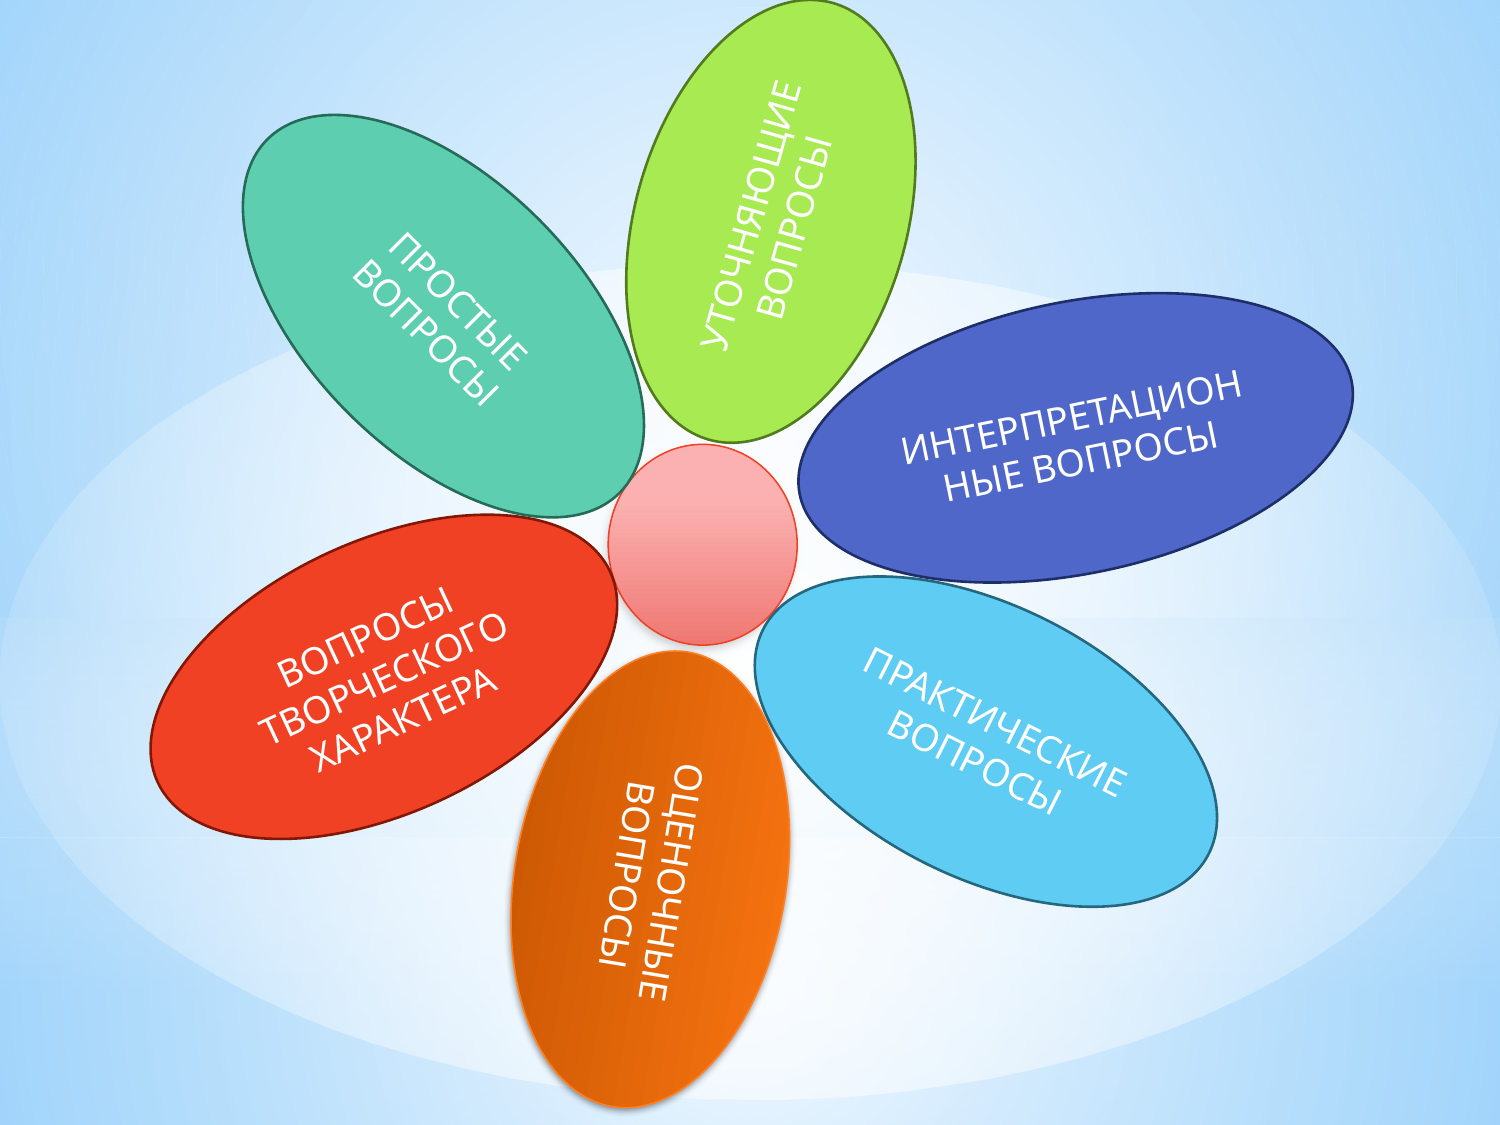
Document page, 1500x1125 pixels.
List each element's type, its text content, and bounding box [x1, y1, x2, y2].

text_box [607, 443, 798, 646]
text_box ПРАКТИЧЕСКИЕ ВОПРОСЫ [753, 575, 1219, 909]
text_box УТОЧНЯЮЩИЕ ВОПРОСЫ [624, 0, 917, 445]
text_box ОЦЕНОЧНЫЕ ВОПРОСЫ [510, 650, 791, 1109]
text_box ПРОСТЫЕ ВОПРОСЫ [241, 113, 646, 519]
text_box ВОПРОСЫ ТВОРЧЕСКОГО ХАРАКТЕРА [149, 513, 619, 841]
text_box ИНТЕРПРЕТАЦИОННЫЕ ВОПРОСЫ [797, 291, 1355, 584]
